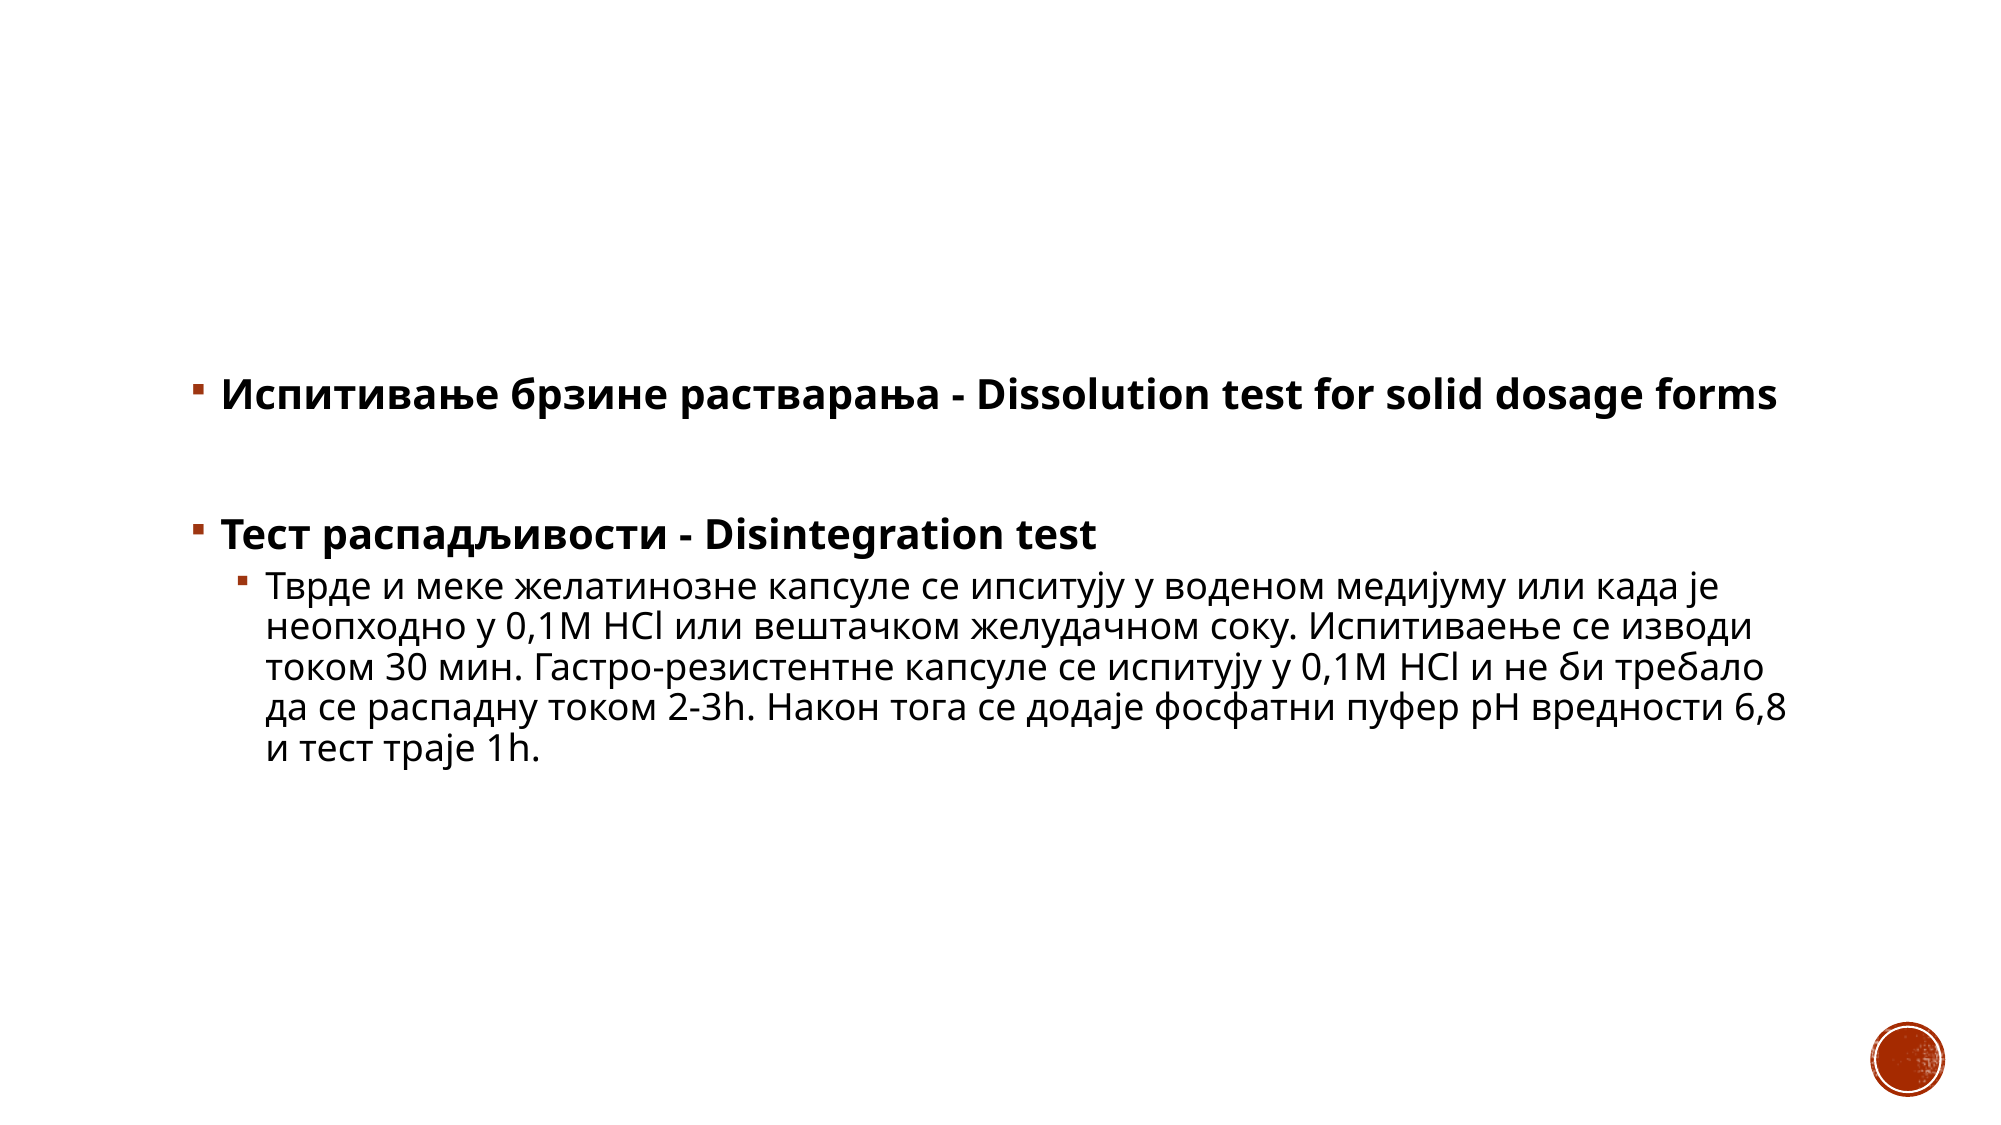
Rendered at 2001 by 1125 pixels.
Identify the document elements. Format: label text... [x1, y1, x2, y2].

list Испитивање брзине растварања - Dissolution test for solid dosage forms Тест распадљивости - Disintegration test Тврде и меке желатинозне капсуле се ипситују у воденом медијуму или када је неопходно у 0,1М HCl или вештачком желудачном соку. Испитиваење се изводи током 30 мин. Гастро-резистентне капсуле се испитују у 0,1М HCl и не би требало да се распадну током 2-3h. Након тога се додаје фосфатни пуфер pH вредности 6,8 и тест траје 1h. [175, 81, 1826, 1013]
